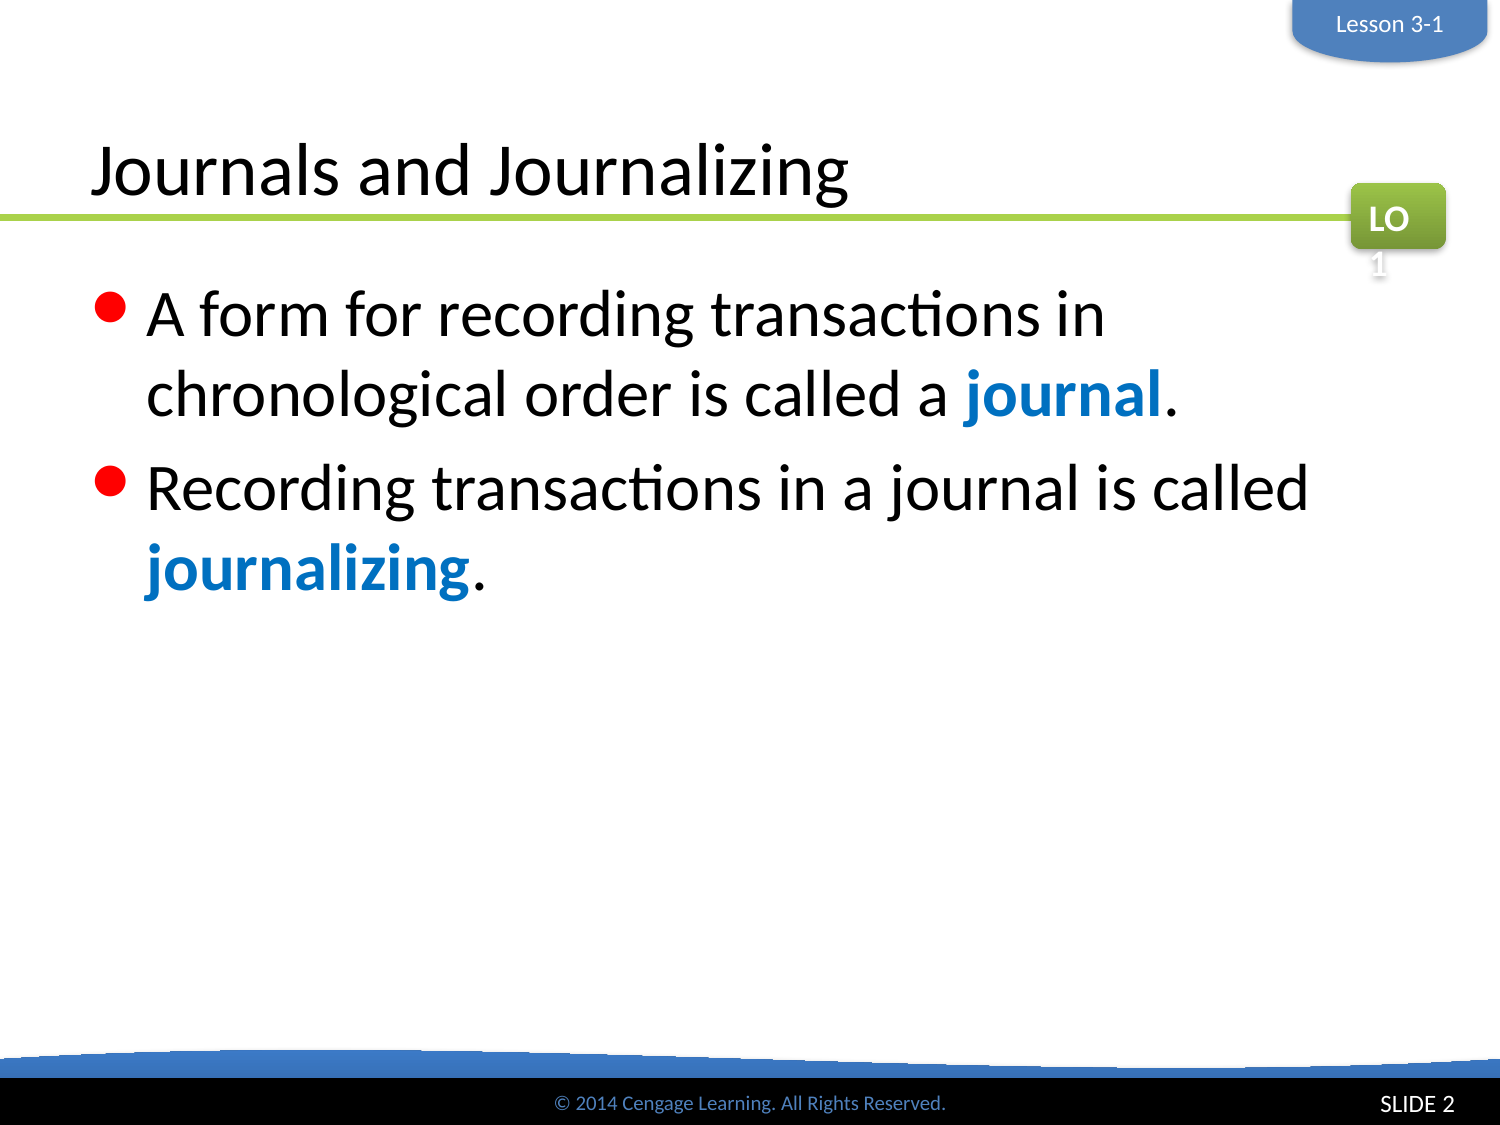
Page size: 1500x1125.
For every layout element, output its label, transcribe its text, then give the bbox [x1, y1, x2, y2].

slide_number SLIDE 2 [1170, 1080, 1470, 1125]
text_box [1292, 0, 1488, 63]
list A form for recording transactions in chronological order is called a journal. Recording transactions in a journal is called journalizing. [75, 262, 1425, 1005]
title Journals and Journalizing [75, 29, 1350, 218]
text_box LO1 [1350, 183, 1446, 250]
